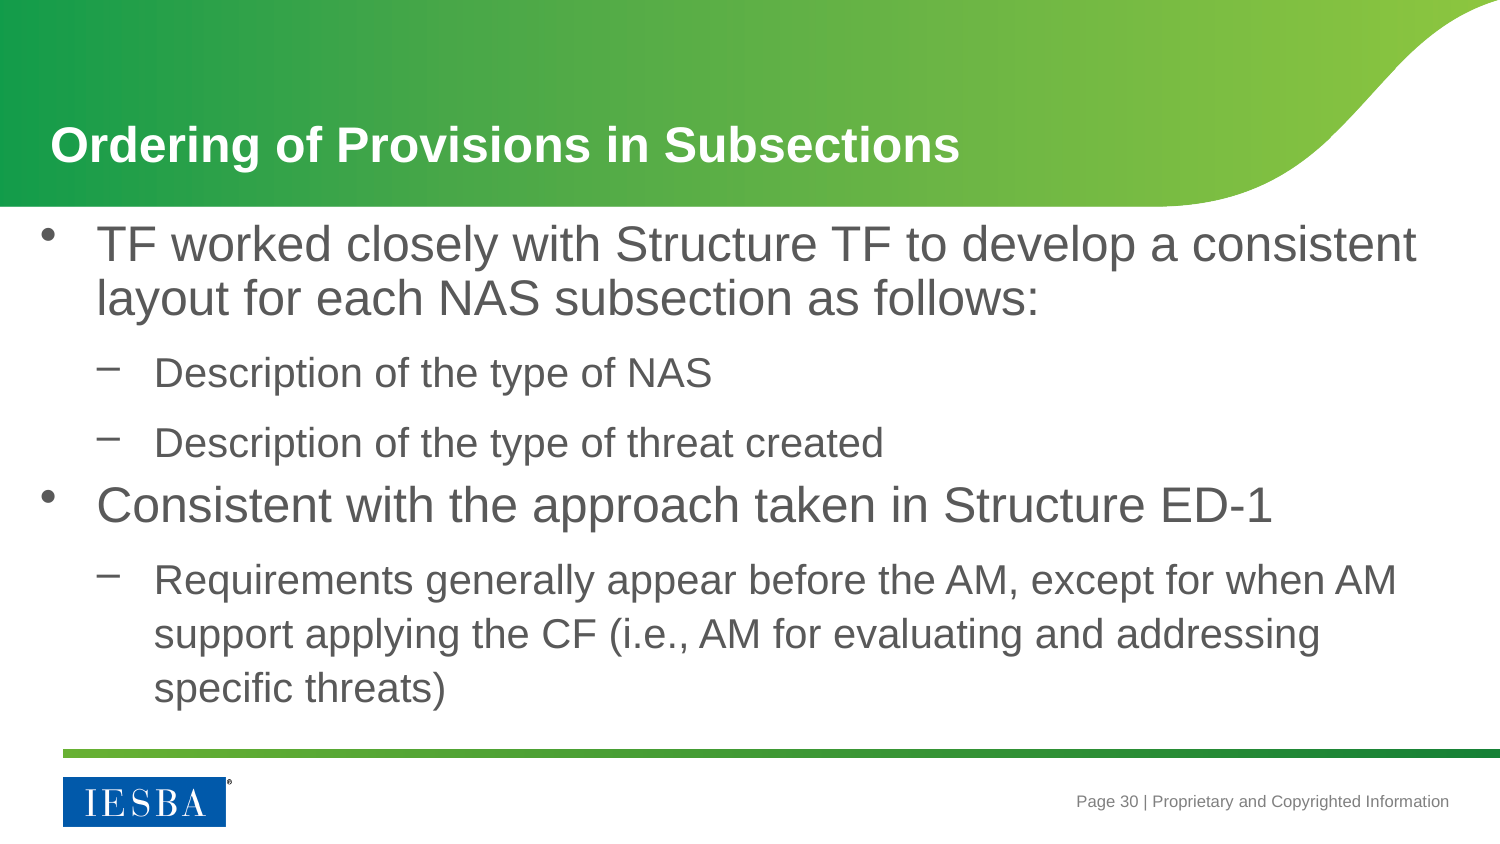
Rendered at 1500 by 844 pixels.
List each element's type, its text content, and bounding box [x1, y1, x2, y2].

title Ordering of Provisions in Subsections [50, 109, 1325, 175]
picture [63, 777, 232, 827]
list TF worked closely with Structure TF to develop a consistent layout for each NAS subsection as follows: Description of the type of NAS Description of the type of threat created Consistent with the approach taken in Structure ED-1 Requirements generally appear before the AM, except for when AM support applying the CF (i.e., AM for evaluating and addressing specific threats) [24, 209, 1488, 736]
picture [0, 0, 1500, 207]
